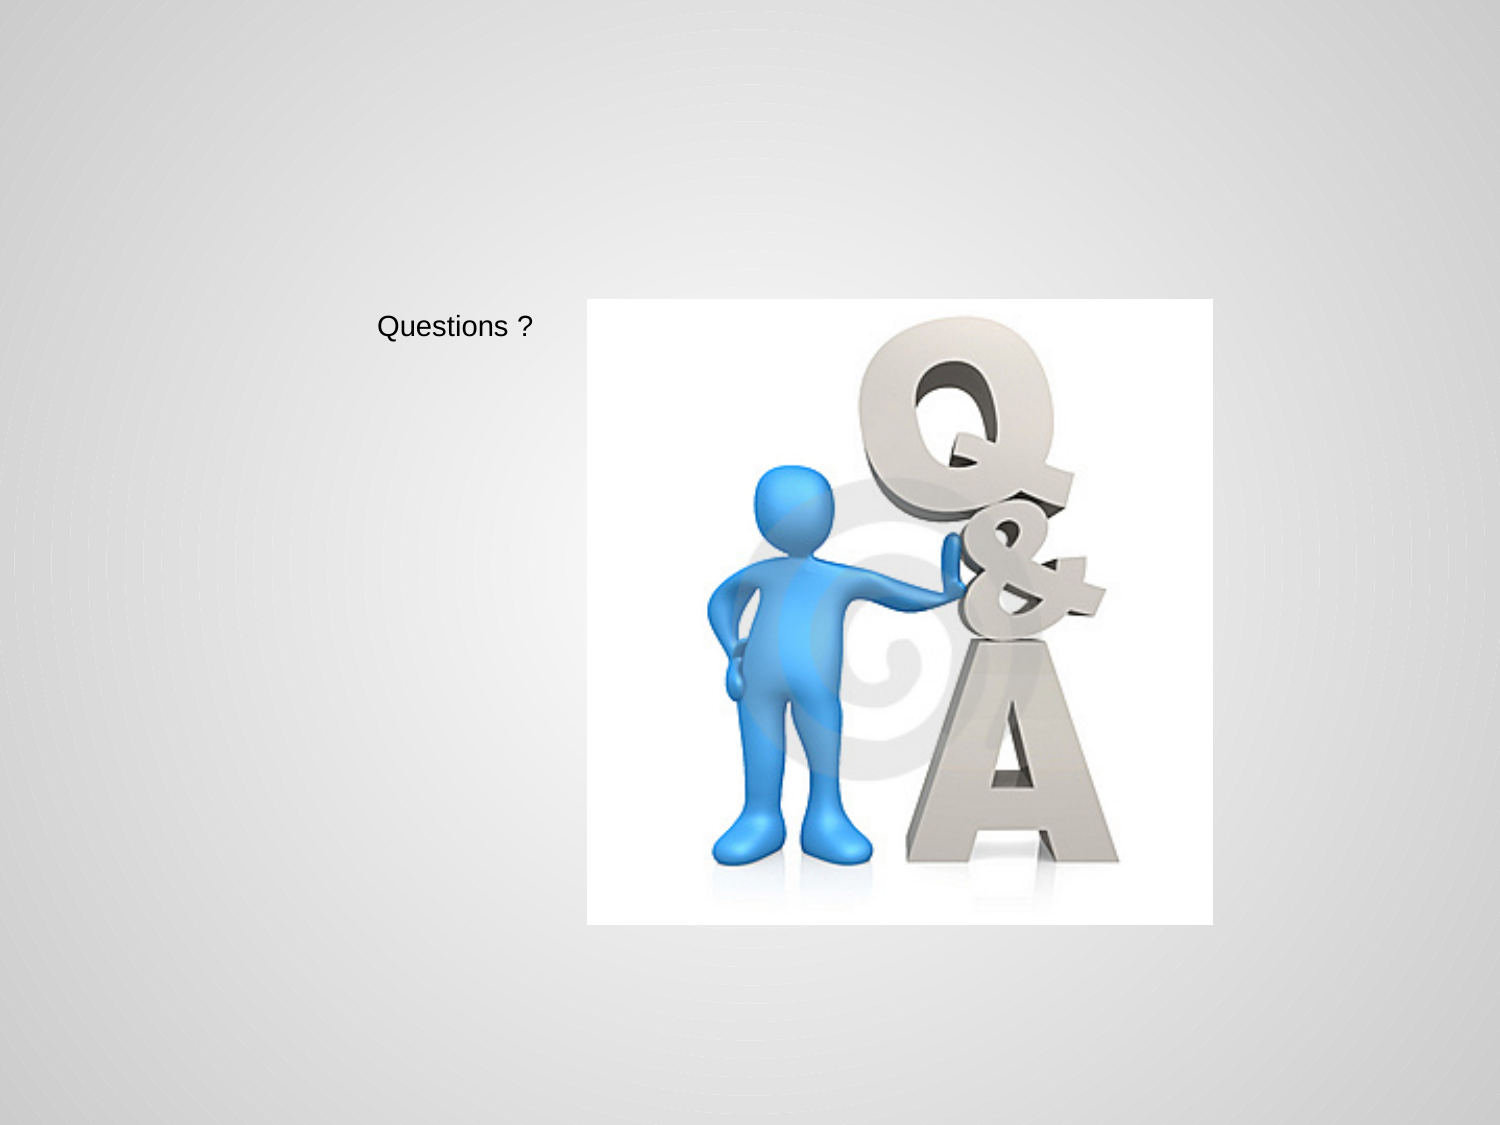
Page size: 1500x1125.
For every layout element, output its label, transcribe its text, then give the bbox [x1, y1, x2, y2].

text_box Questions ? [362, 299, 586, 350]
picture [587, 299, 1213, 926]
